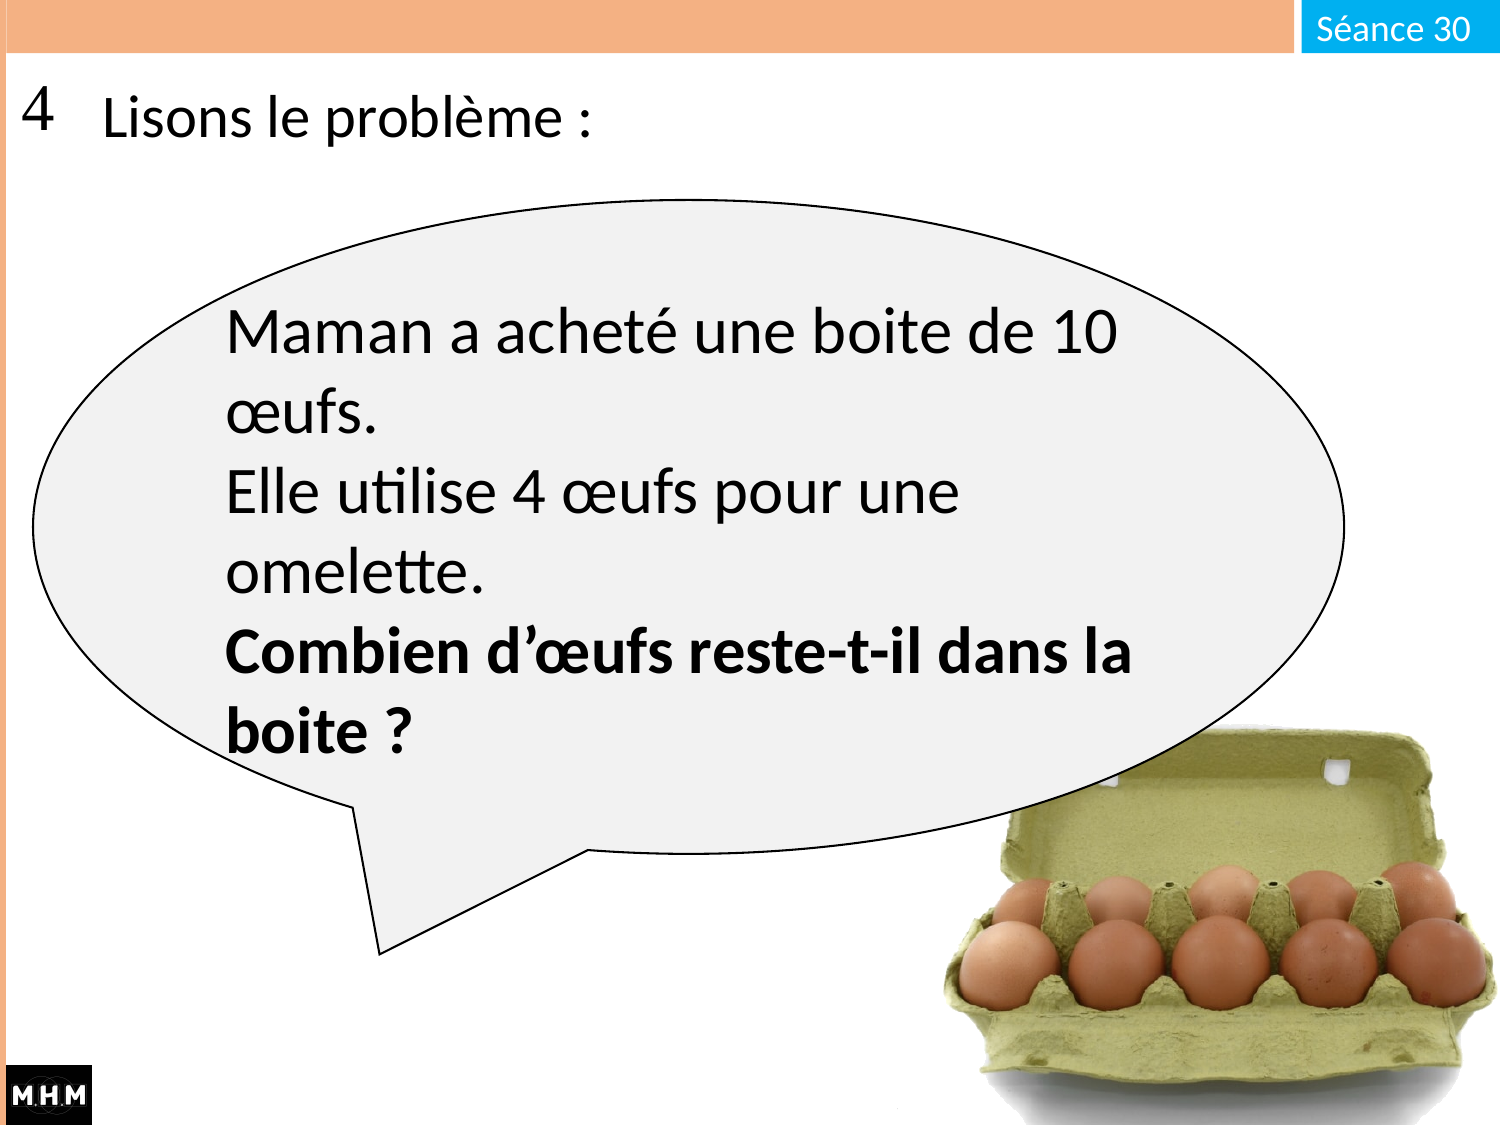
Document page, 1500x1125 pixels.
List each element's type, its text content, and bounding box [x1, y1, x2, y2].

text_box Maman a acheté une boite de 10 œufs. Elle utilise 4 œufs pour une omelette. Combien d’œufs reste-t-il dans la boite ? [31, 198, 1346, 956]
title Lisons le problème : [87, 32, 1382, 158]
picture [6, 1065, 92, 1125]
picture [712, 557, 1500, 1125]
